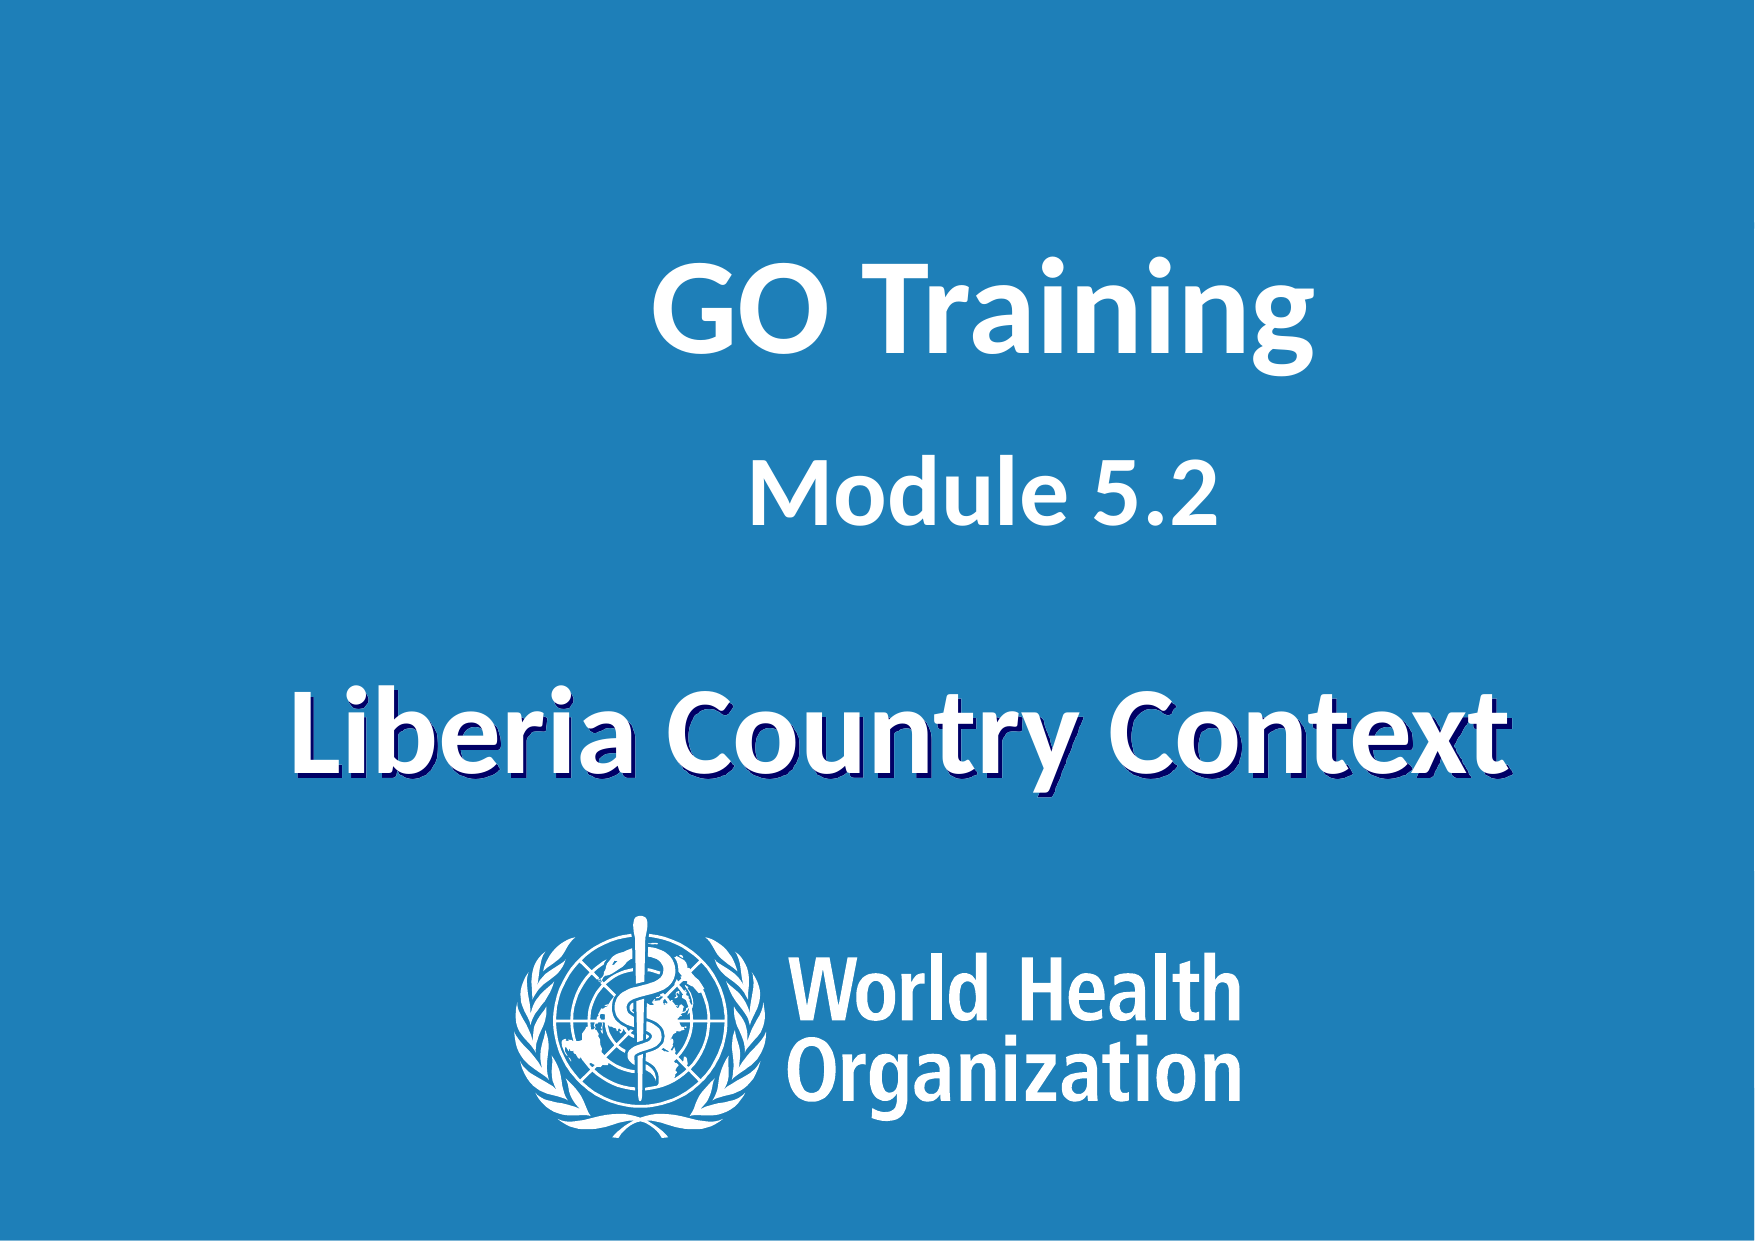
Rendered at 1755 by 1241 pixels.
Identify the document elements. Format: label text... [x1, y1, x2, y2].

text_box [0, 871, 1755, 1241]
picture [513, 914, 1241, 1139]
text_box GO Training [513, 208, 1454, 389]
text_box Liberia Country Context [151, 554, 1650, 744]
text_box Module 5.2 [580, 417, 1387, 553]
